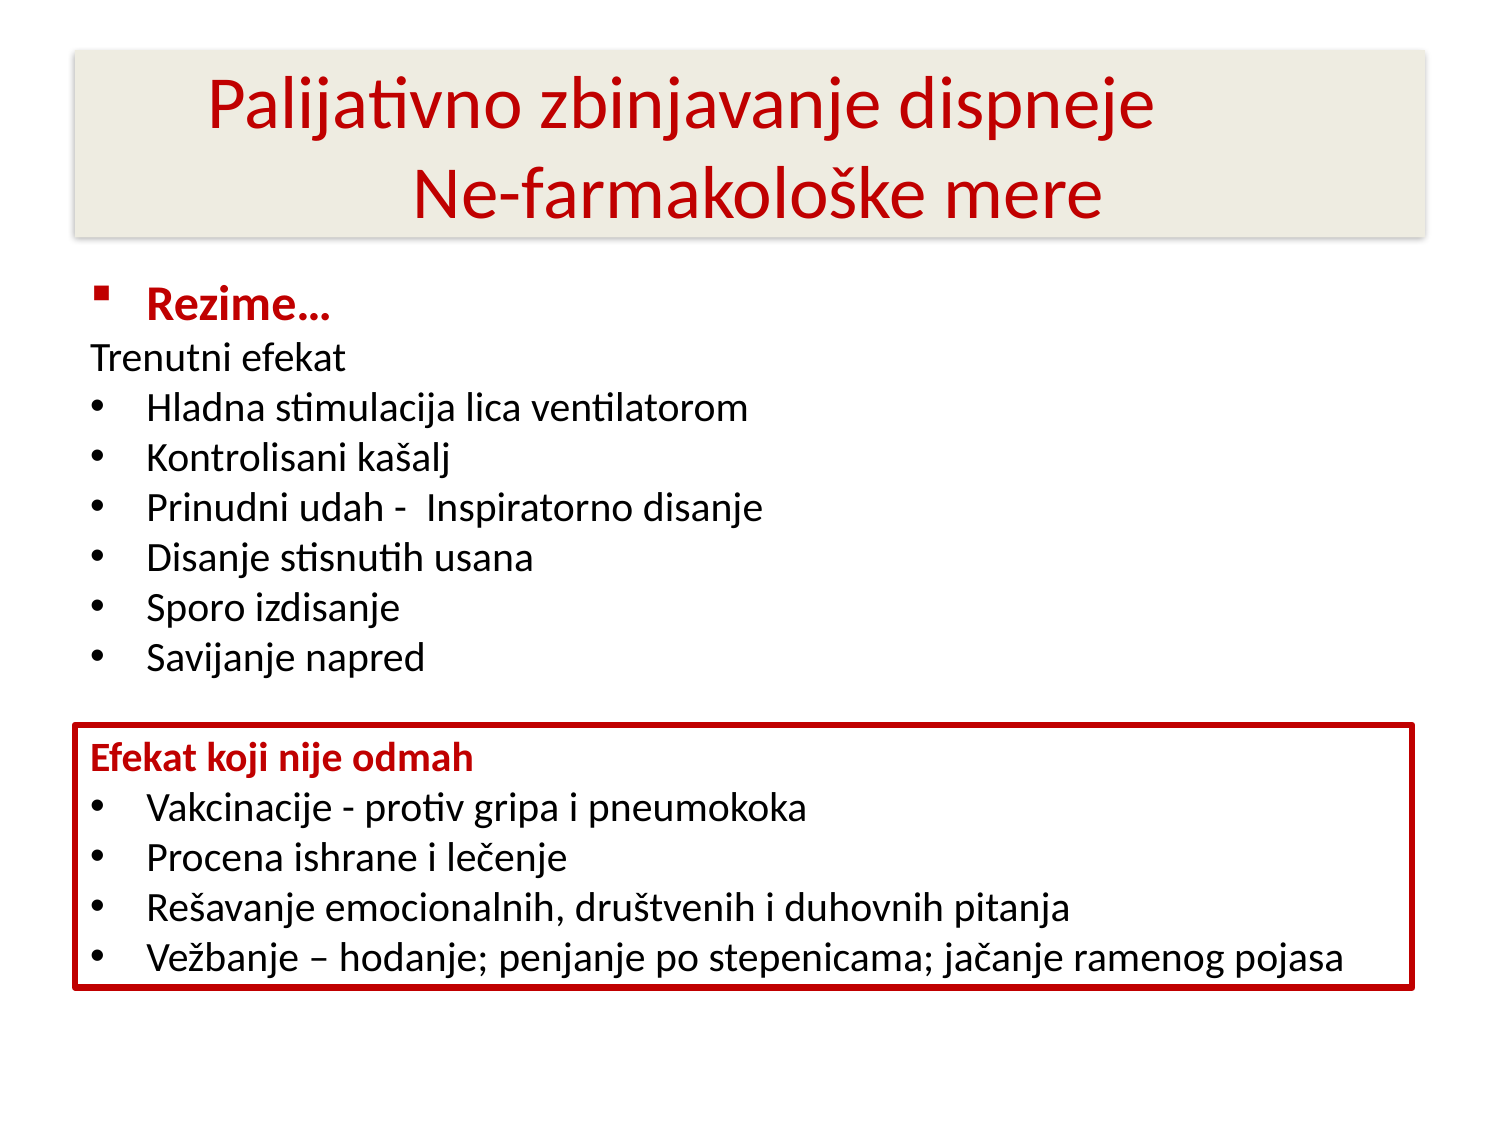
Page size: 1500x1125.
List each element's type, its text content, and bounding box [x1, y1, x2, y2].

text_box Palijativno zbinjavanje dispneje Ne-farmakološke mere [74, 50, 1425, 238]
text_box [73, 723, 1414, 990]
list Rezime… Trenutni efekat Hladna stimulacija lica ventilatorom Kontrolisani kašalj Prinudni udah - Inspiratorno disanje Disanje stisnutih usana Sporo izdisanje Savijanje napred Efekat koji nije odmah Vakcinacije - protiv gripa i pneumokoka Procena ishrane i lečenje Rešavanje emocionalnih, društvenih i duhovnih pitanja Vežbanje – hodanje; penjanje po stepenicama; jačanje ramenog pojasa [75, 262, 1425, 1005]
